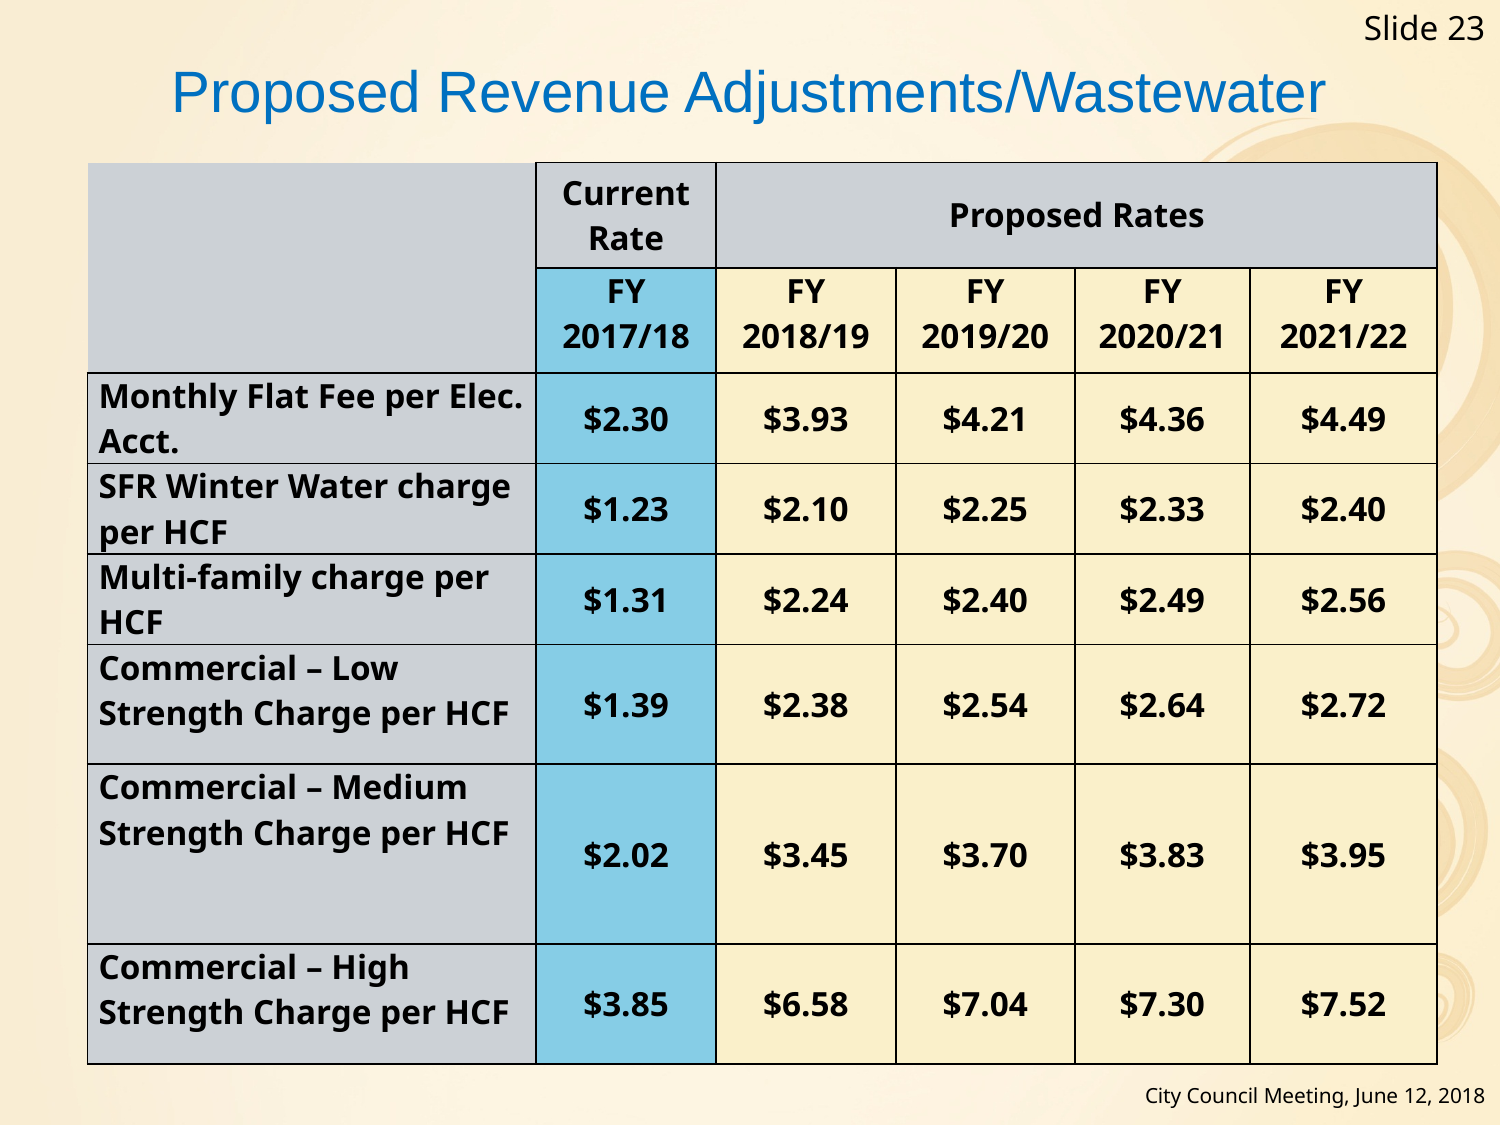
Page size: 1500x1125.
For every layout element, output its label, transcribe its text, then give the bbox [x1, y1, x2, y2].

table_cell $2.49 [1076, 555, 1249, 644]
picture [0, 0, 1500, 1125]
table_cell $3.95 [1251, 765, 1436, 943]
table_cell $2.38 [717, 645, 895, 763]
table_header Current Rate [537, 163, 715, 267]
table_cell $2.64 [1076, 645, 1249, 763]
table_cell FY 2019/20 [897, 269, 1074, 372]
table_cell $2.25 [897, 464, 1074, 553]
table_cell $2.56 [1251, 555, 1436, 644]
table_cell $2.54 [897, 645, 1074, 763]
table_cell $2.02 [537, 765, 715, 943]
table_cell $2.10 [717, 464, 895, 553]
table_cell FY 2018/19 [717, 269, 895, 372]
table_cell SFR Winter Water charge per HCF [88, 464, 535, 553]
table_cell Multi-family charge per HCF [88, 555, 535, 644]
table_cell $2.33 [1076, 464, 1249, 553]
table_cell FY 2020/21 [1076, 269, 1249, 372]
table_cell $4.49 [1251, 374, 1436, 463]
table_cell $2.40 [897, 555, 1074, 644]
table_cell Monthly Flat Fee per Elec. Acct. [88, 374, 535, 463]
table_cell $4.21 [897, 374, 1074, 463]
table_cell $2.72 [1251, 645, 1436, 763]
table_cell $3.93 [717, 374, 895, 463]
table_cell $2.40 [1251, 464, 1436, 553]
footer City Council Meeting, June 12, 2018 [1025, 1050, 1500, 1125]
table_cell $1.39 [537, 645, 715, 763]
table_cell Commercial – High Strength Charge per HCF [88, 945, 535, 1063]
table_cell $4.36 [1076, 374, 1249, 463]
table_cell FY 2021/22 [1251, 269, 1436, 372]
text_box Proposed Revenue Adjustments/Wastewater [74, 26, 1425, 152]
table_cell $3.85 [537, 945, 715, 1063]
table_cell $7.52 [1251, 945, 1436, 1050]
text_box Slide 23 [1149, 0, 1500, 75]
table_cell $3.70 [897, 765, 1074, 943]
table_header Proposed Rates [717, 163, 1436, 267]
table_cell [88, 268, 535, 372]
table_cell $1.23 [537, 464, 715, 553]
table_cell $2.30 [537, 374, 715, 463]
table_cell $7.04 [897, 945, 1074, 1063]
table_cell $6.58 [717, 945, 895, 1063]
table_cell Commercial – Low Strength Charge per HCF [88, 645, 535, 763]
table_cell $2.24 [717, 555, 895, 644]
table_cell $3.45 [717, 765, 895, 943]
table_header [88, 163, 535, 268]
table_cell $3.83 [1076, 765, 1249, 943]
table_cell $7.30 [1076, 945, 1249, 1050]
table_cell FY 2017/18 [537, 269, 715, 372]
table_cell Commercial – Medium Strength Charge per HCF [88, 765, 535, 943]
table_cell $1.31 [537, 555, 715, 644]
